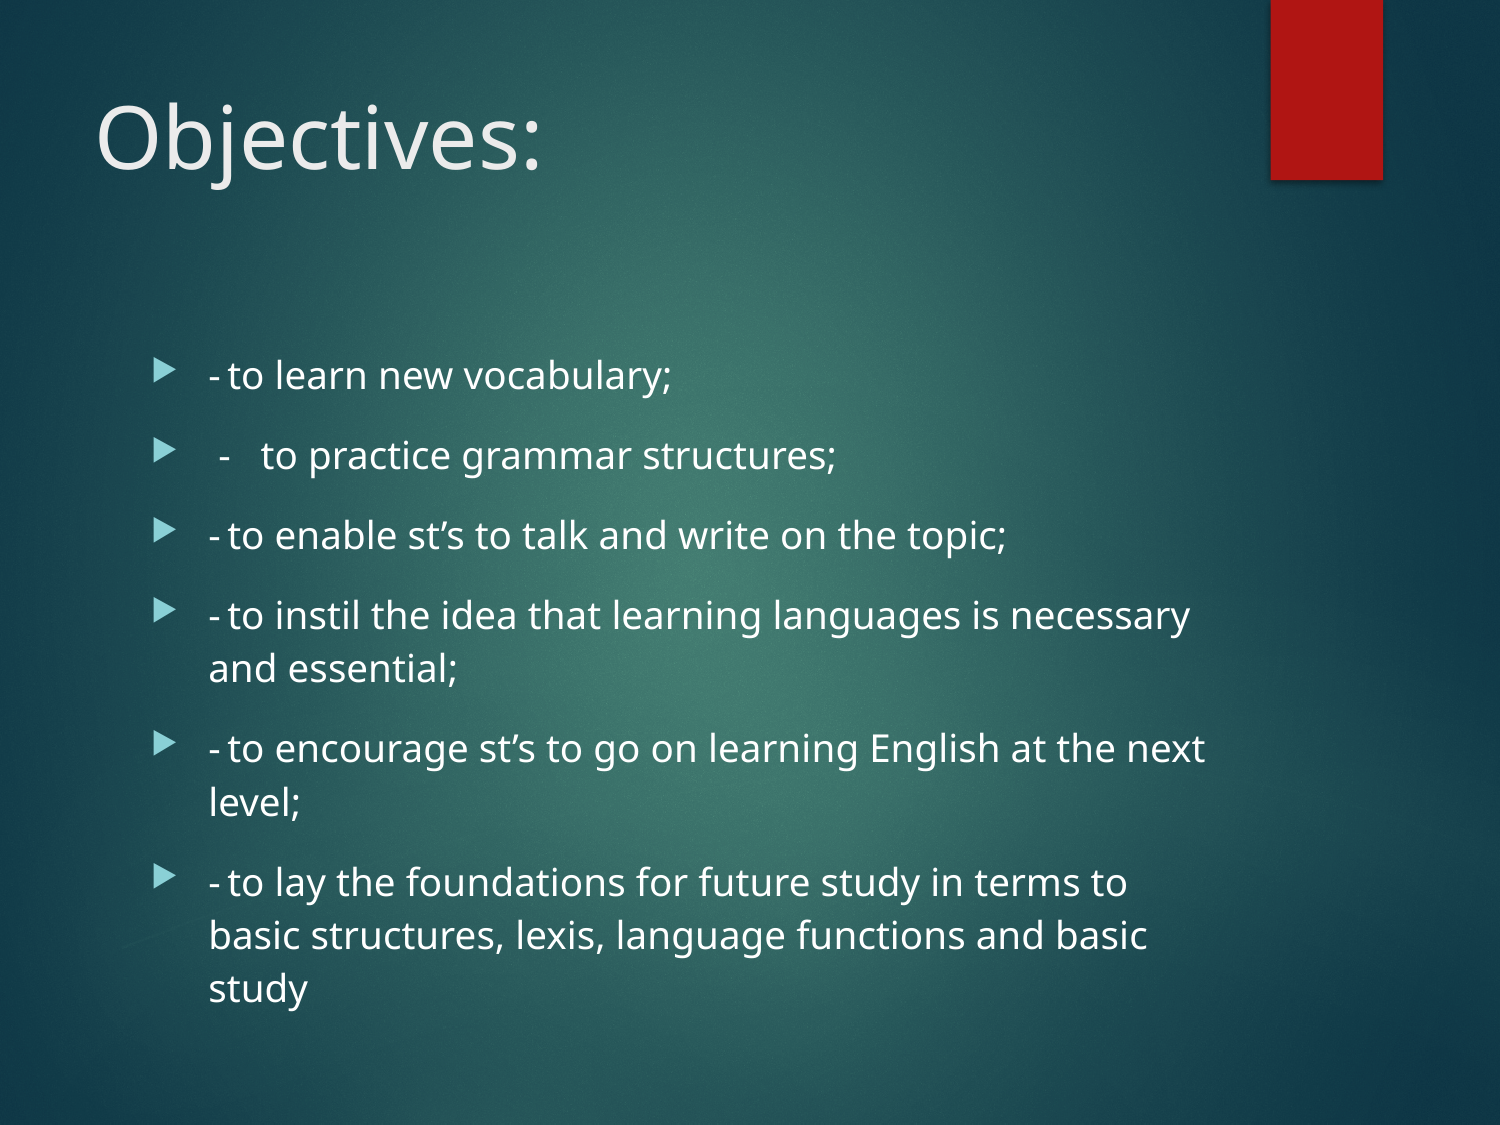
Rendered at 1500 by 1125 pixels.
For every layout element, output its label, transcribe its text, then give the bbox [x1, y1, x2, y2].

list - to learn new vocabulary; - to practice grammar structures; - to enable st’s to talk and write on the topic; - to instil the idea that learning languages is necessary and essential; - to encourage st’s to go on learning English at the next level; - to lay the foundations for future study in terms to basic structures, lexis, language functions and basic study [135, 336, 1237, 1025]
title Objectives: [79, 74, 1237, 304]
